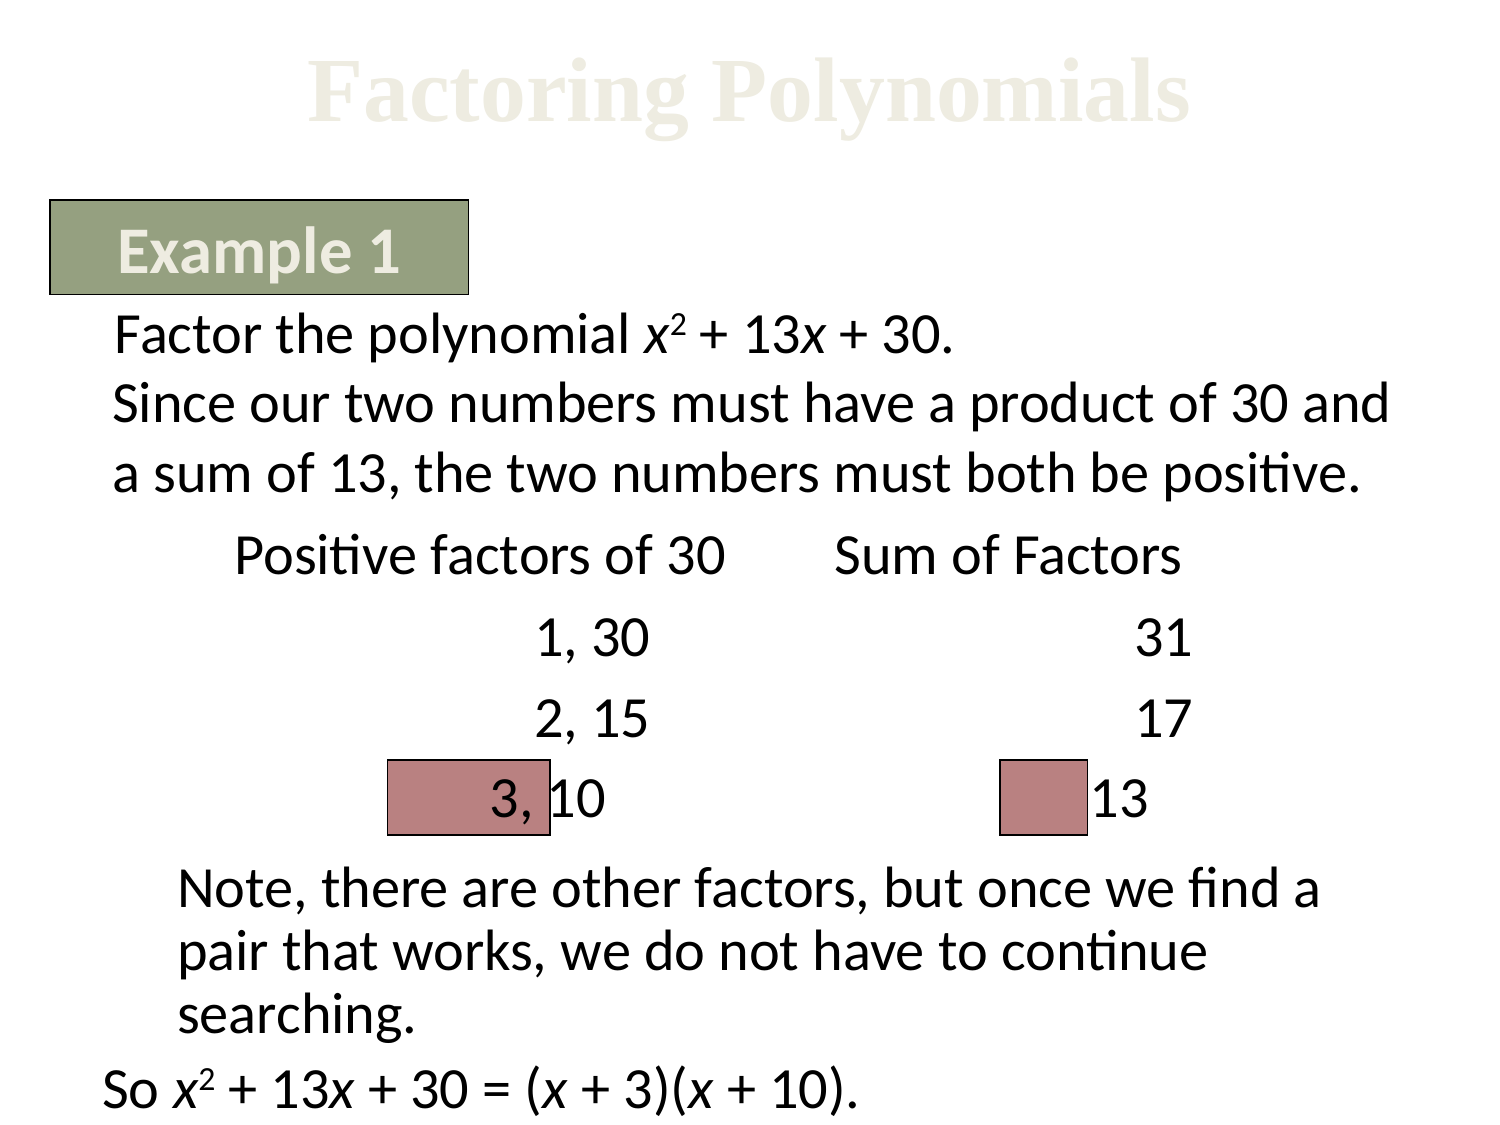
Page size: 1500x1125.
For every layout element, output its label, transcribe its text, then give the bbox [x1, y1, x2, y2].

text_box Factor the polynomial x2 + 13x + 30. [99, 287, 1413, 357]
list Since our two numbers must have a product of 30 and a sum of 13, the two numbers must both be positive. Positive factors of 30 Sum of Factors 1, 30 31 2, 15 17 [97, 357, 1448, 770]
text_box Example 1 [50, 199, 469, 295]
text_box Factoring Polynomials [74, 35, 1425, 136]
text_box Note, there are other factors, but once we find a pair that works, we do not have to continue searching. So x2 + 13x + 30 = (x + 3)(x + 10). [87, 849, 1413, 1125]
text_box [99, 759, 1401, 839]
